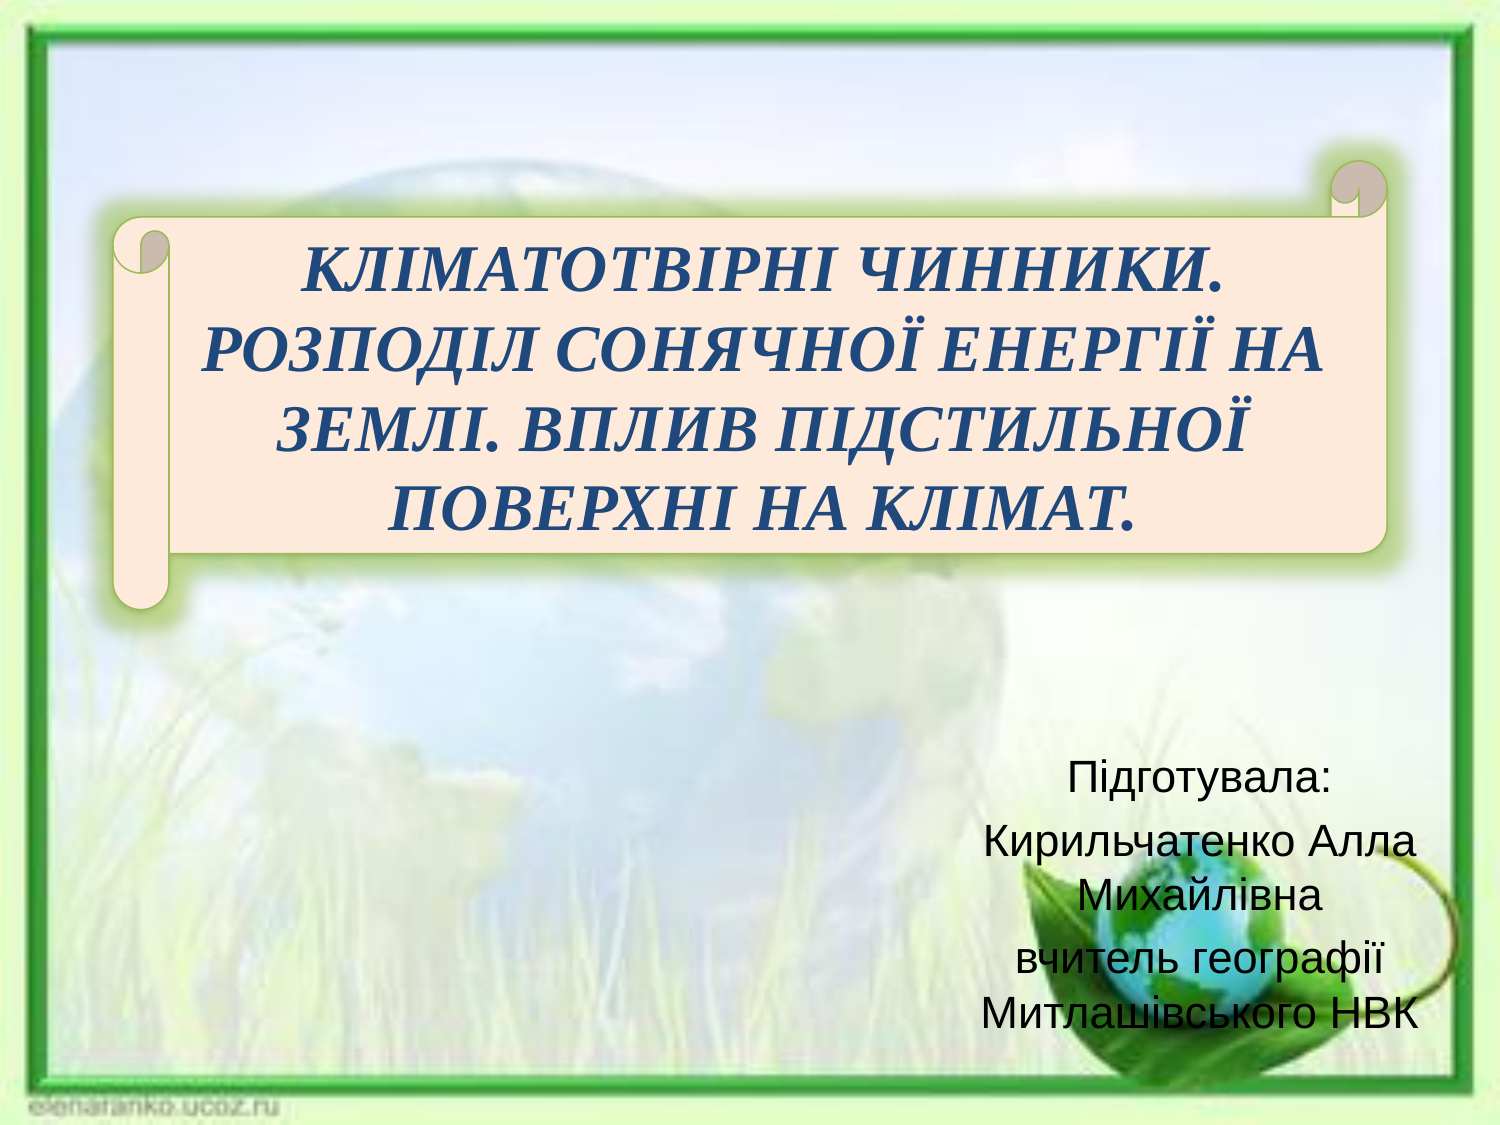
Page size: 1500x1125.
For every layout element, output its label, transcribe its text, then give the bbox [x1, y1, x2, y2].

picture [0, 0, 1500, 1125]
text_box КЛІМАТОТВІРНІ ЧИННИКИ. РОЗПОДІЛ СОНЯЧНОЇ ЕНЕРГІЇ НА ЗЕМЛІ. ВПЛИВ ПІДСТИЛЬНОЇ ПОВЕРХНІ НА КЛІМАТ. [112, 160, 1388, 611]
text_box Підготувала: Кирильчатенко Алла Михайлівна вчитель географії Митлашівського НВК [945, 740, 1454, 1051]
